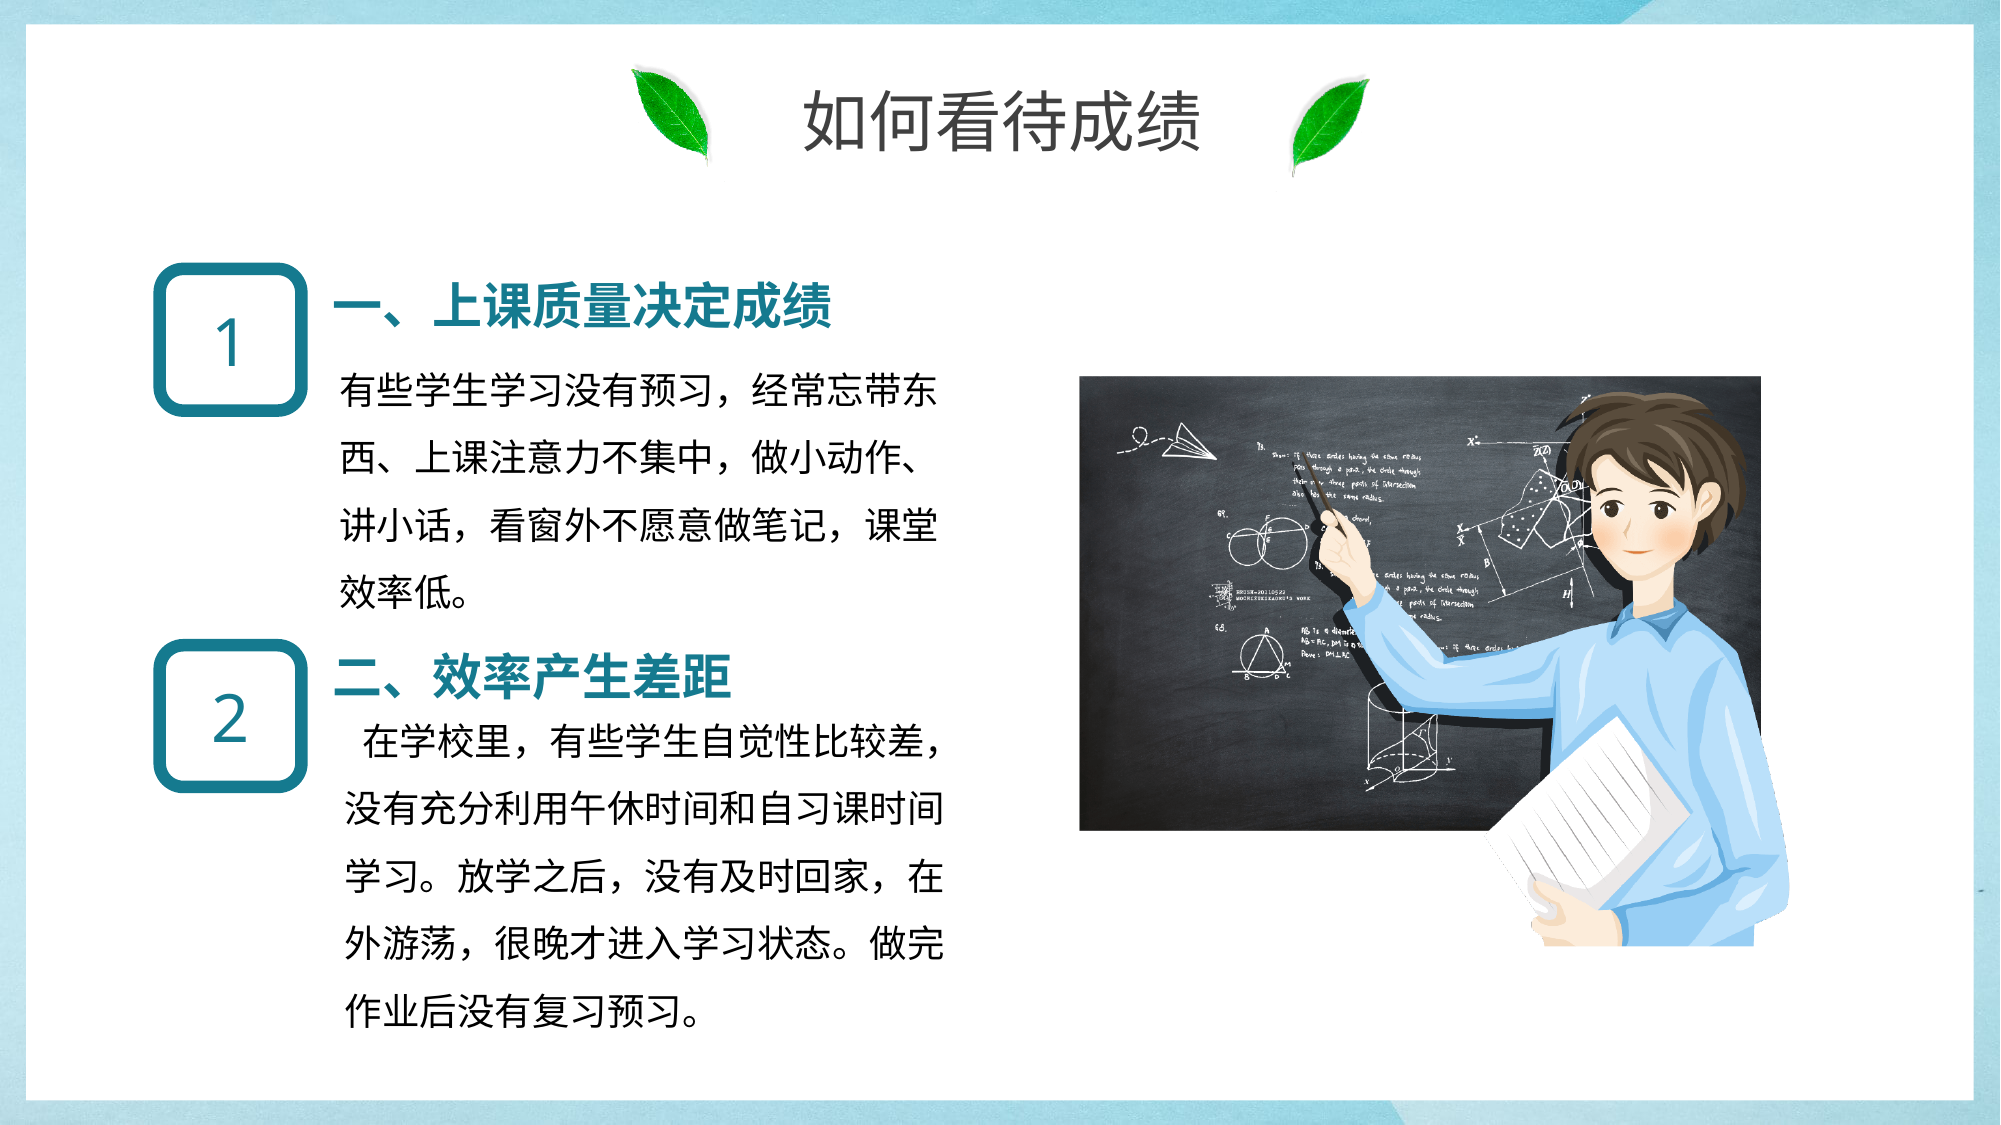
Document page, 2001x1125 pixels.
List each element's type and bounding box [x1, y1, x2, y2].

text_box [159, 268, 981, 1037]
picture [0, 0, 2000, 1125]
